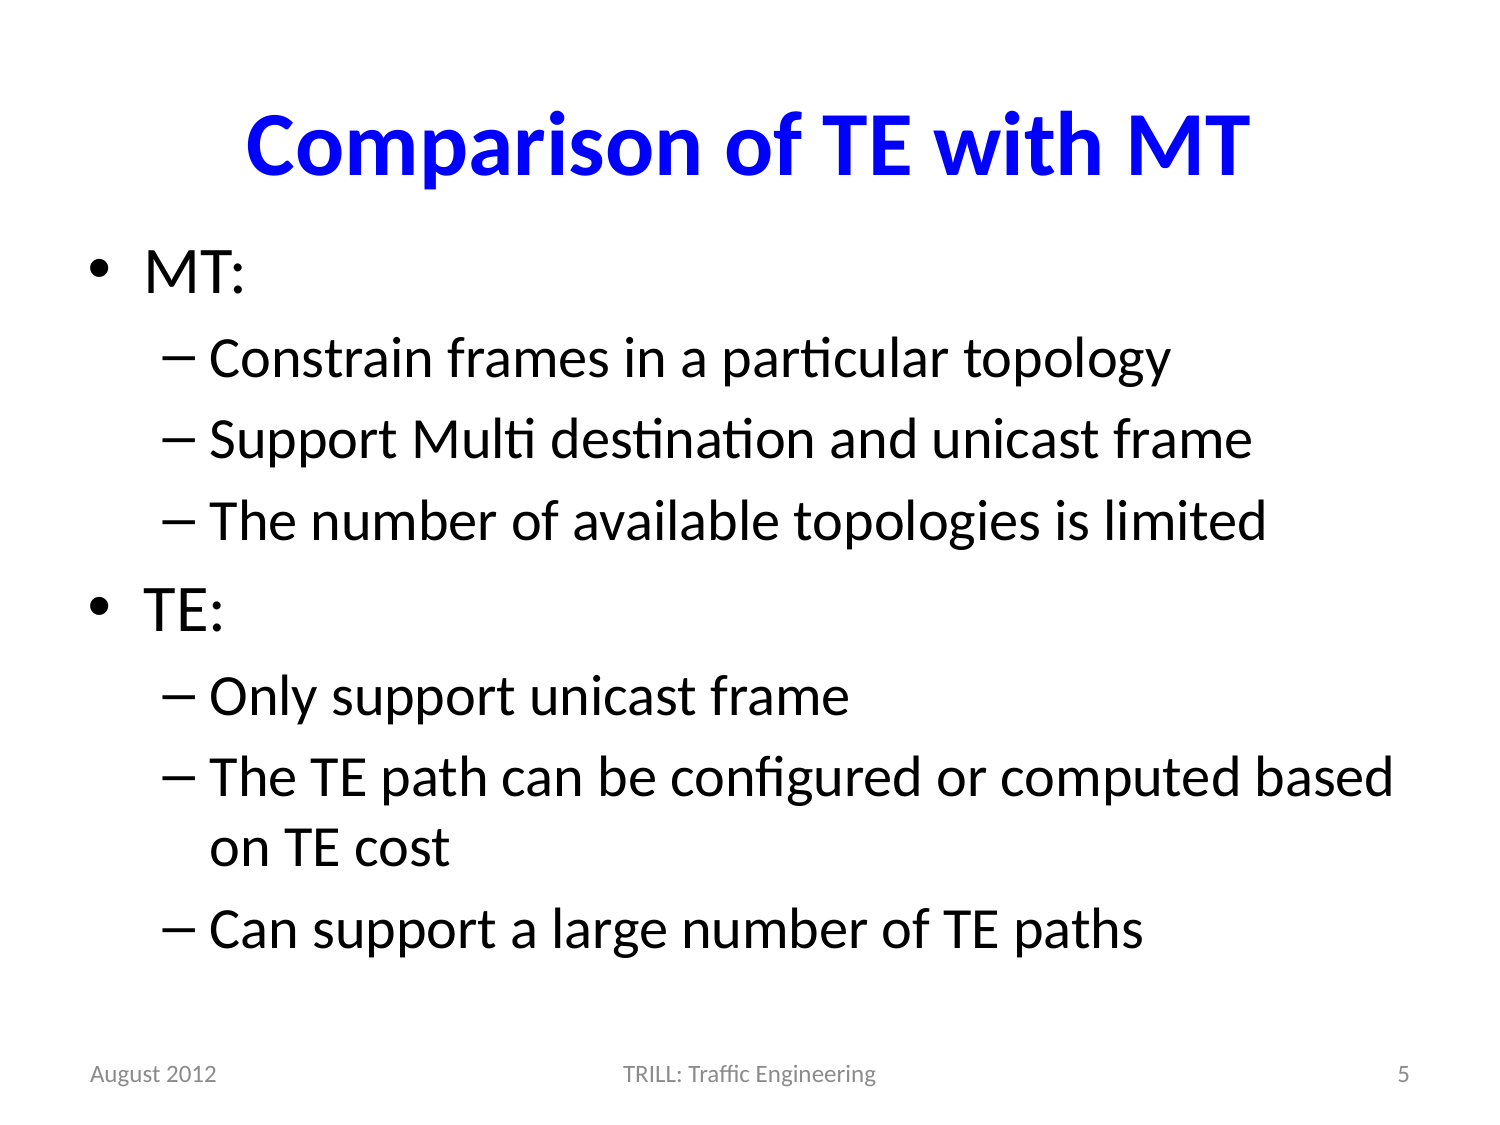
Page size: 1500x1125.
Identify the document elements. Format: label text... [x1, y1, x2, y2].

list MT: Constrain frames in a particular topology Support Multi destination and unicast frame The number of available topologies is limited TE: Only support unicast frame The TE path can be configured or computed based on TE cost Can support a large number of TE paths [72, 219, 1462, 1043]
footer TRILL: Traffic Engineering [512, 1042, 988, 1103]
slide_number 5 [1074, 1042, 1425, 1103]
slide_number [75, 1042, 425, 1103]
title Comparison of TE with MT [75, 45, 1425, 219]
